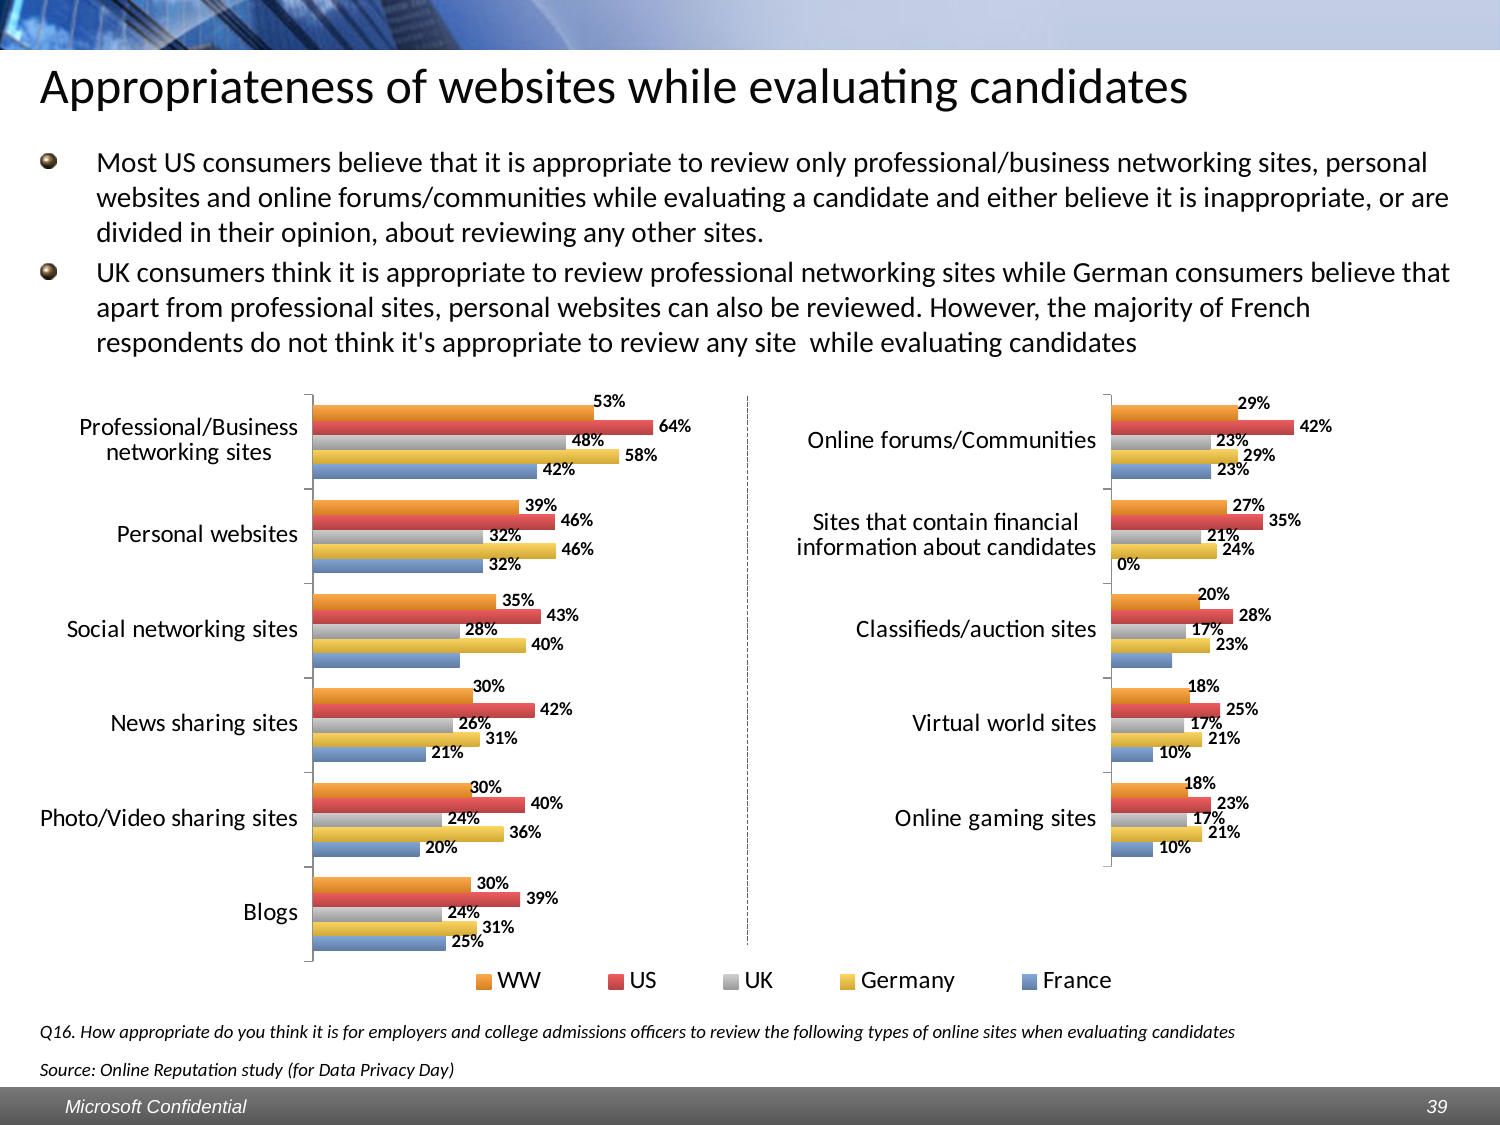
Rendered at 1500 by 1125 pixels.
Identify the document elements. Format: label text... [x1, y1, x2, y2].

list Source: Online Reputation study (for Data Privacy Day) [24, 1050, 1475, 1088]
title Appropriateness of websites while evaluating candidates [24, 52, 1475, 115]
list Most US consumers believe that it is appropriate to review only professional/business networking sites, personal websites and online forums/communities while evaluating a candidate and either believe it is inappropriate, or are divided in their opinion, about reviewing any other sites. UK consumers think it is appropriate to review professional networking sites while German consumers believe that apart from professional sites, personal websites can also be reviewed. However, the majority of French respondents do not think it's appropriate to review any site while evaluating candidates [24, 135, 1475, 330]
list Q16. How appropriate do you think it is for employers and college admissions officers to review the following types of online sites when evaluating candidates [24, 1012, 1475, 1050]
chart [37, 371, 1500, 1023]
picture [0, 0, 1500, 51]
picture [39, 262, 57, 280]
picture [39, 152, 57, 169]
